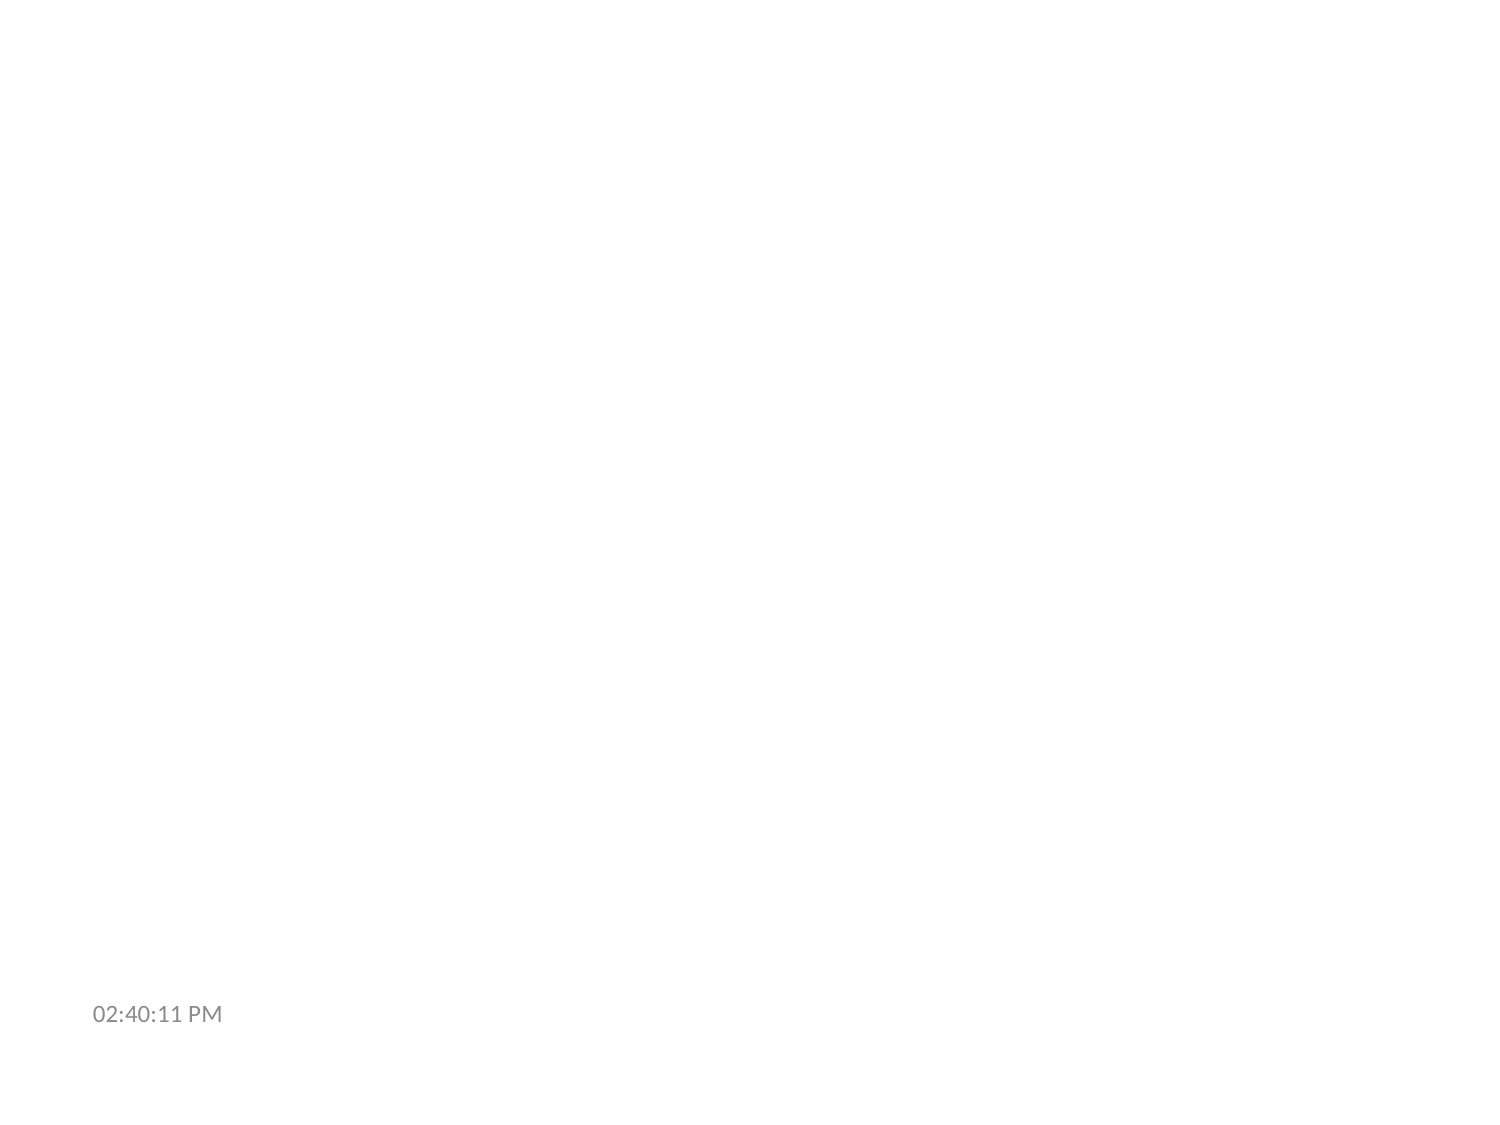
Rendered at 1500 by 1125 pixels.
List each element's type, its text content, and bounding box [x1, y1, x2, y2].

text_box 3:35:09 PM [77, 982, 428, 1043]
